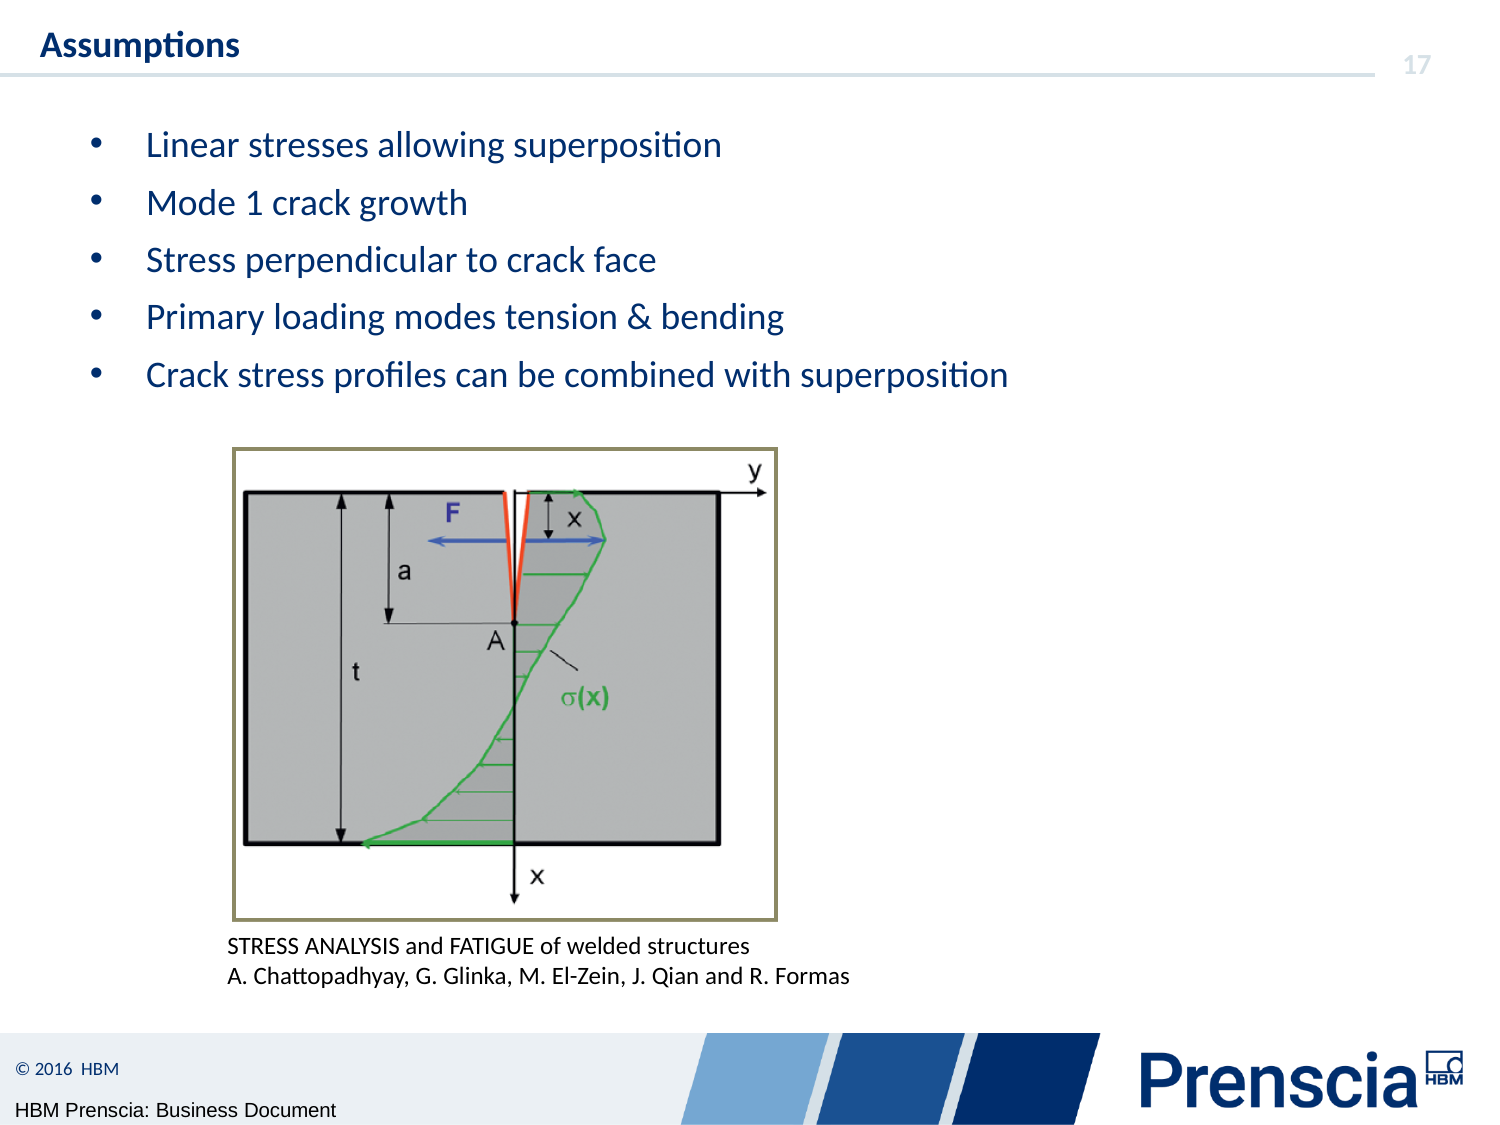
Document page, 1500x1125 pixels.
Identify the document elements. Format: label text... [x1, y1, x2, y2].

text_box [212, 437, 938, 989]
list Linear stresses allowing superposition Mode 1 crack growth Stress perpendicular to crack face Primary loading modes tension & bending Crack stress profiles can be combined with superposition [75, 112, 1450, 1000]
picture [0, 1033, 1500, 1125]
title Assumptions [24, 12, 1375, 70]
